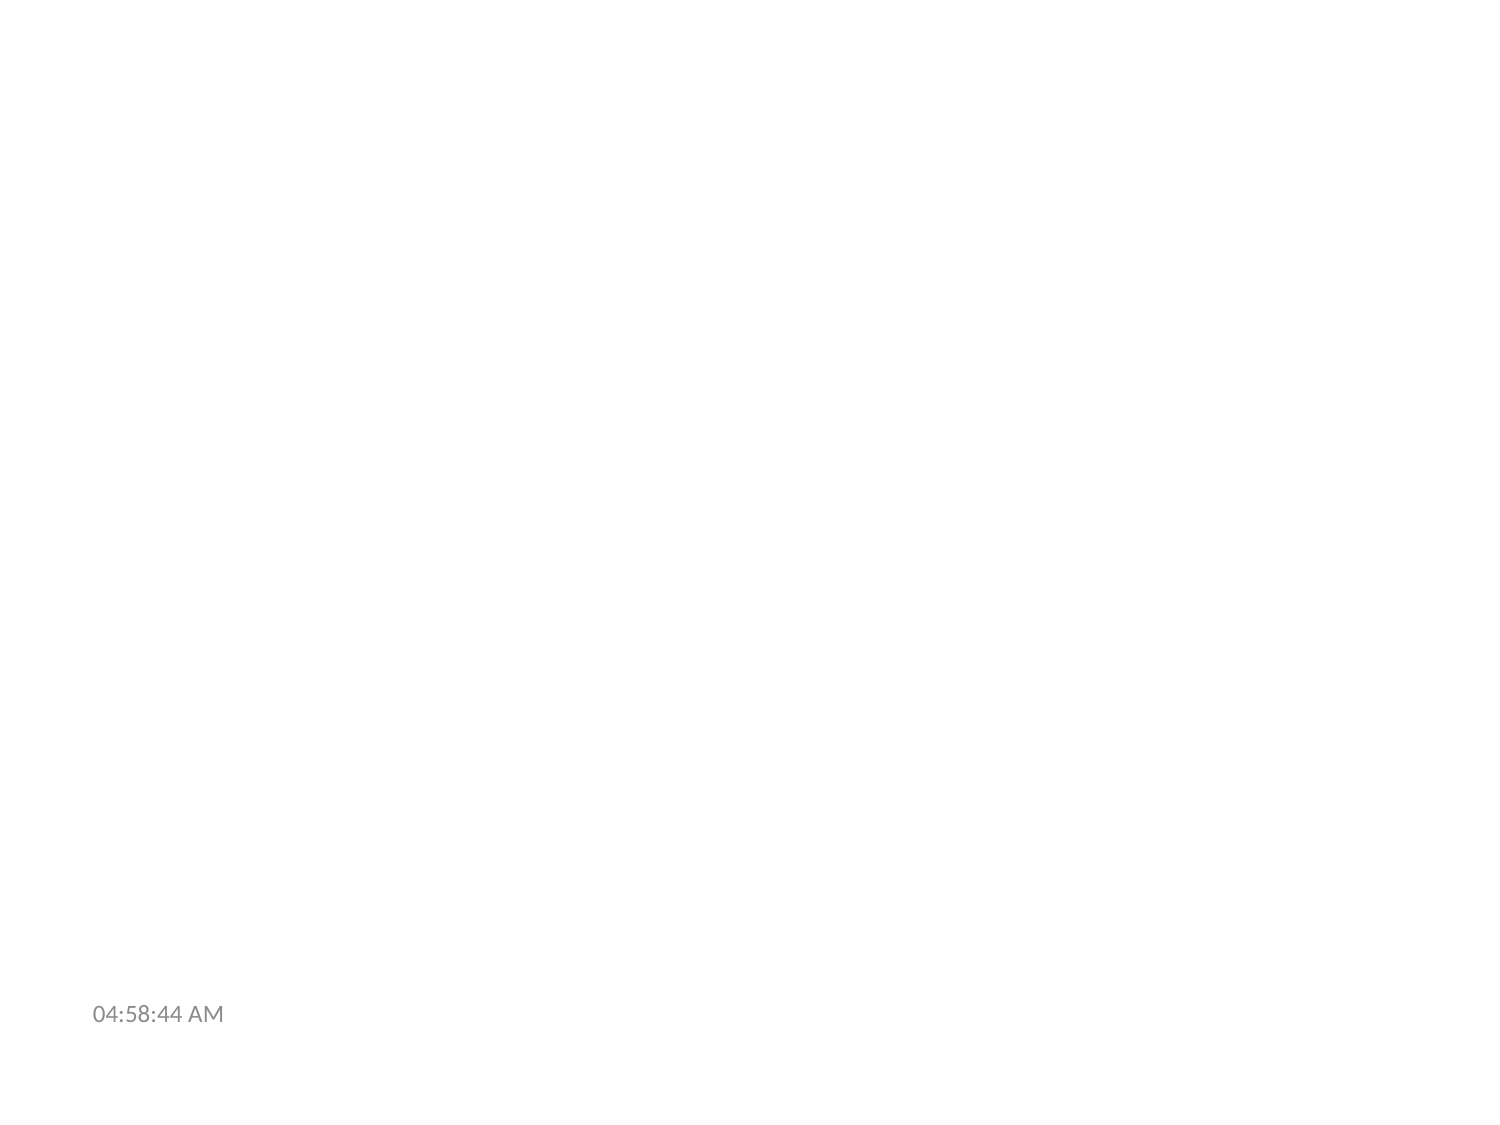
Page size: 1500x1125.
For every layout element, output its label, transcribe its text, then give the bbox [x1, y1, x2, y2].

text_box 3:35:09 PM [77, 982, 428, 1043]
